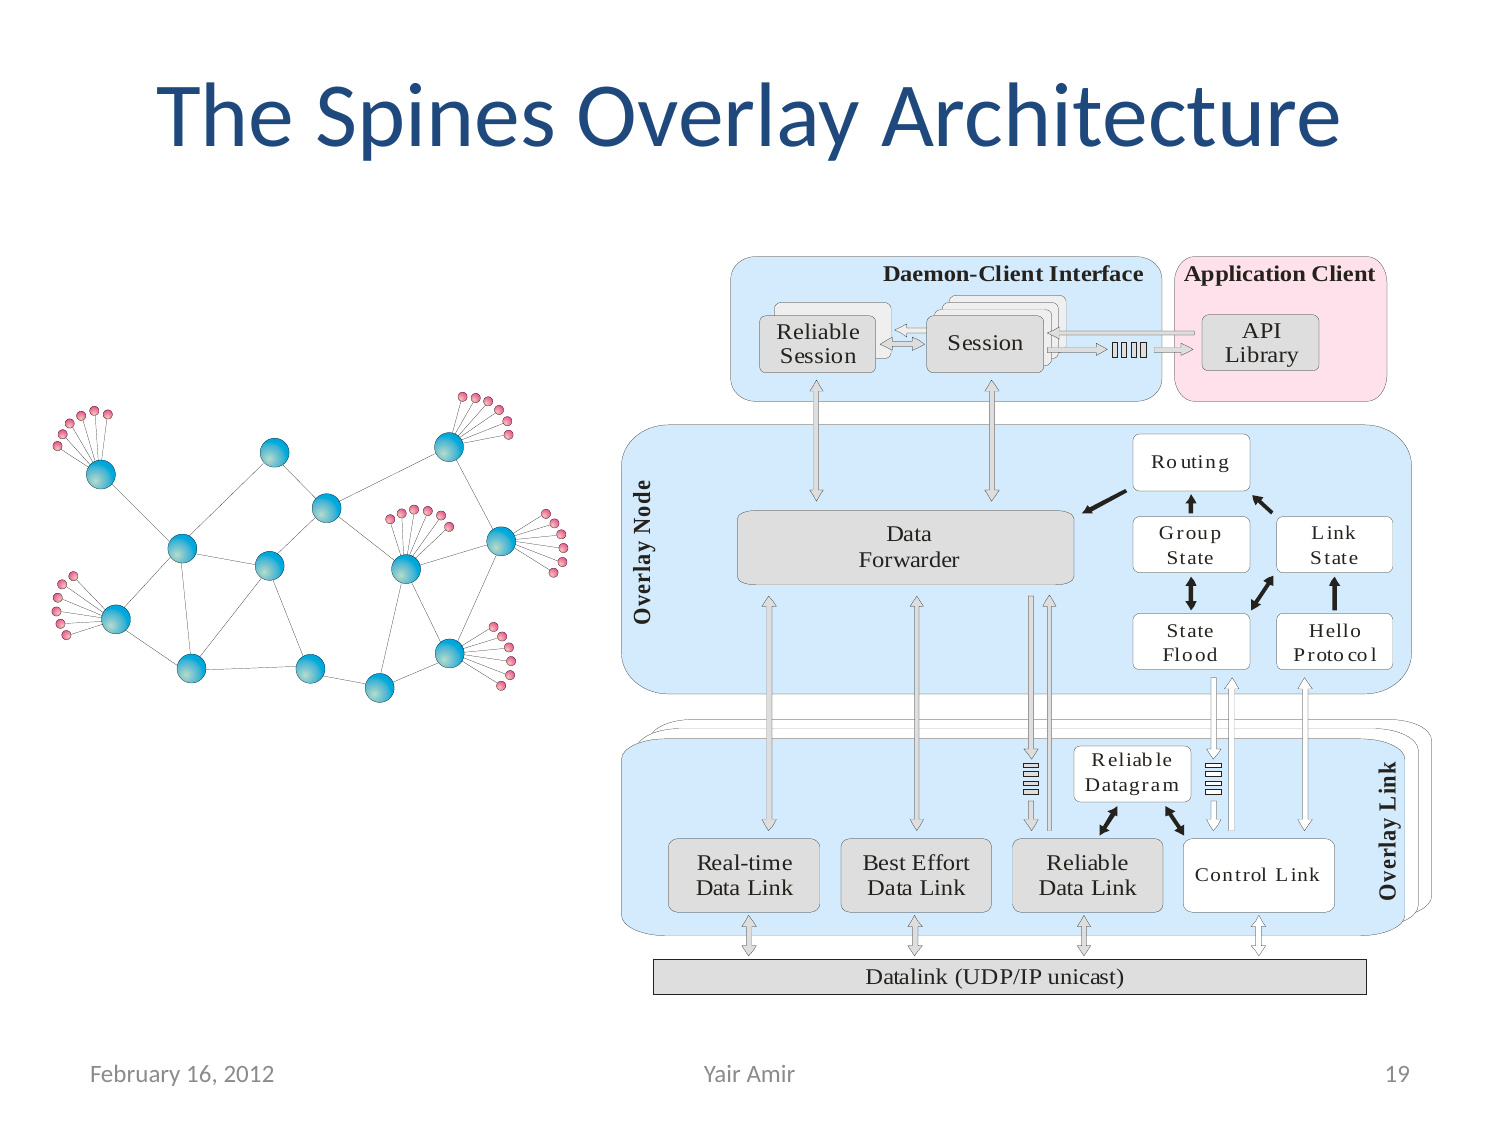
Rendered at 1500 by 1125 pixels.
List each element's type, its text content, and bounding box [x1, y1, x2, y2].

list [45, 383, 576, 713]
title The Spines Overlay Architecture [75, 45, 1425, 175]
slide_number 19 [1074, 1042, 1425, 1103]
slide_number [75, 1042, 425, 1103]
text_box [602, 222, 1451, 1022]
footer Yair Amir [512, 1042, 988, 1103]
